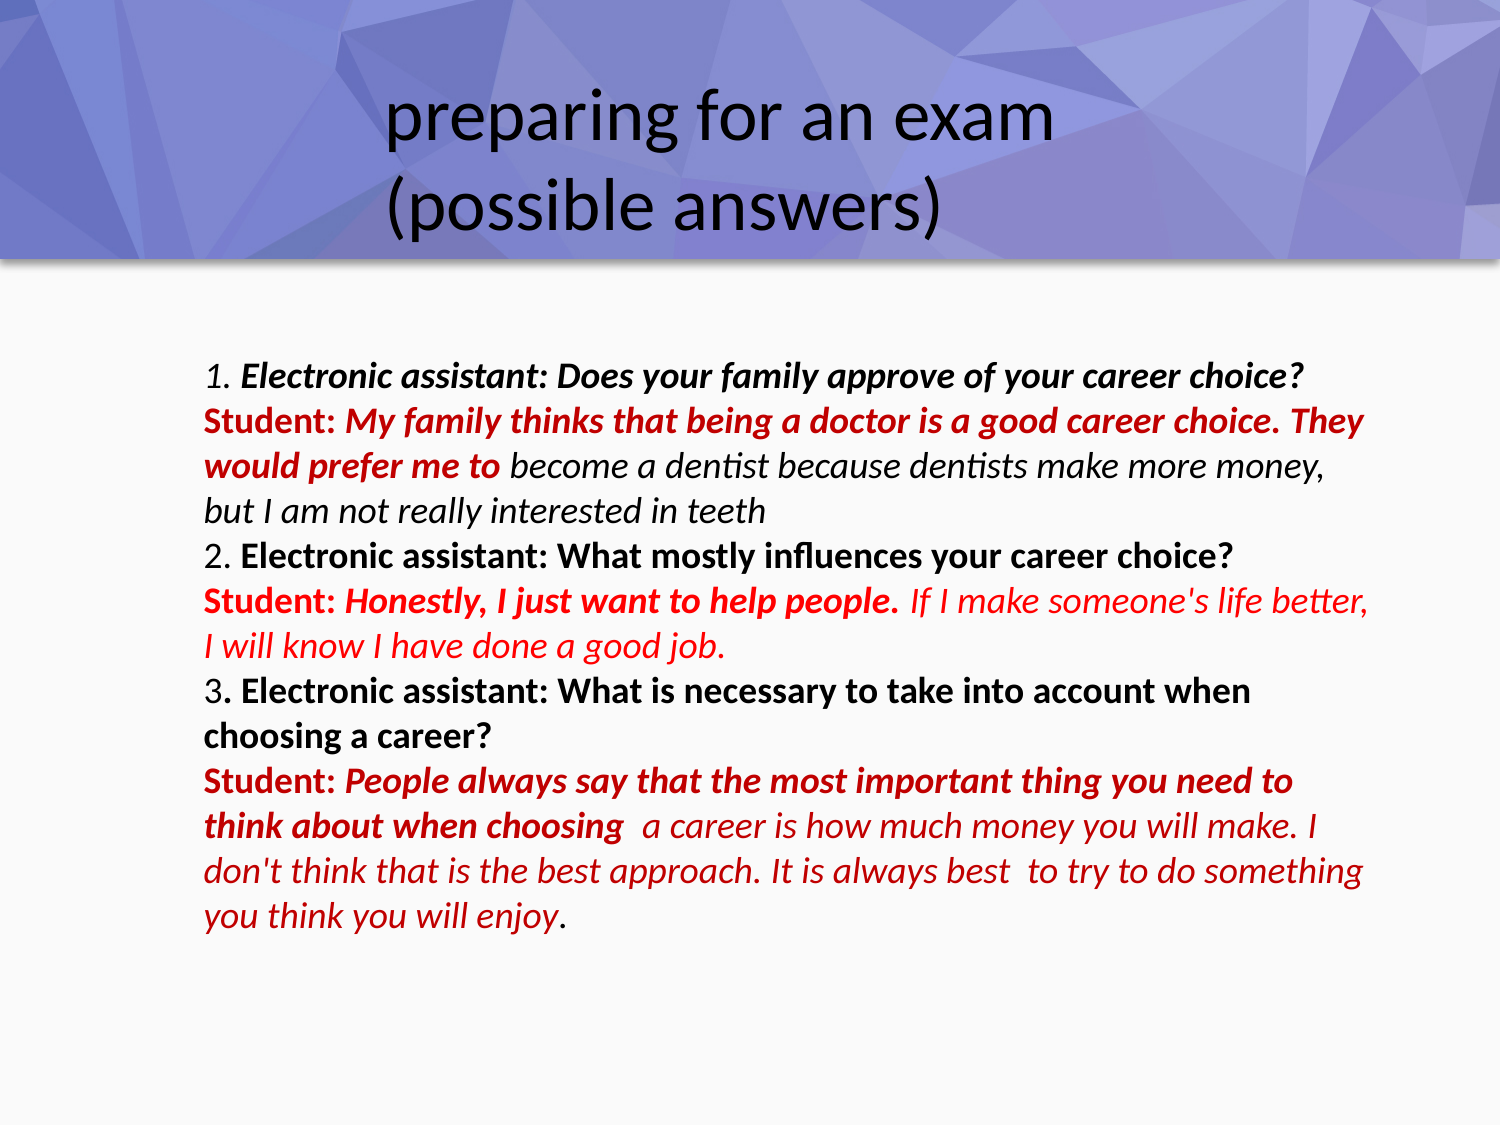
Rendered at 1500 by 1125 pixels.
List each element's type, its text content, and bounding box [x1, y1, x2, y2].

picture [0, 0, 1500, 259]
text_box 1. Electronic assistant: Does your family approve of your career choice? Student: My family thinks that being a doctor is a good career choice. They would prefer me to become a dentist because dentists make more money, but I am not really interested in teeth 2. Electronic assistant: What mostly influences your career choice? Student: Honestly, I just want to help people. If I make someone's life better, I will know I have done a good job. 3. Electronic assistant: What is necessary to take into account when choosing a career? Student: People always say that the most important thing you need to think about when choosing a career is how much money you will make. I don't think that is the best approach. It is always best to try to do something you think you will enjoy. [188, 343, 1394, 944]
text_box preparing for an exam (possible answers) [369, 58, 1073, 253]
